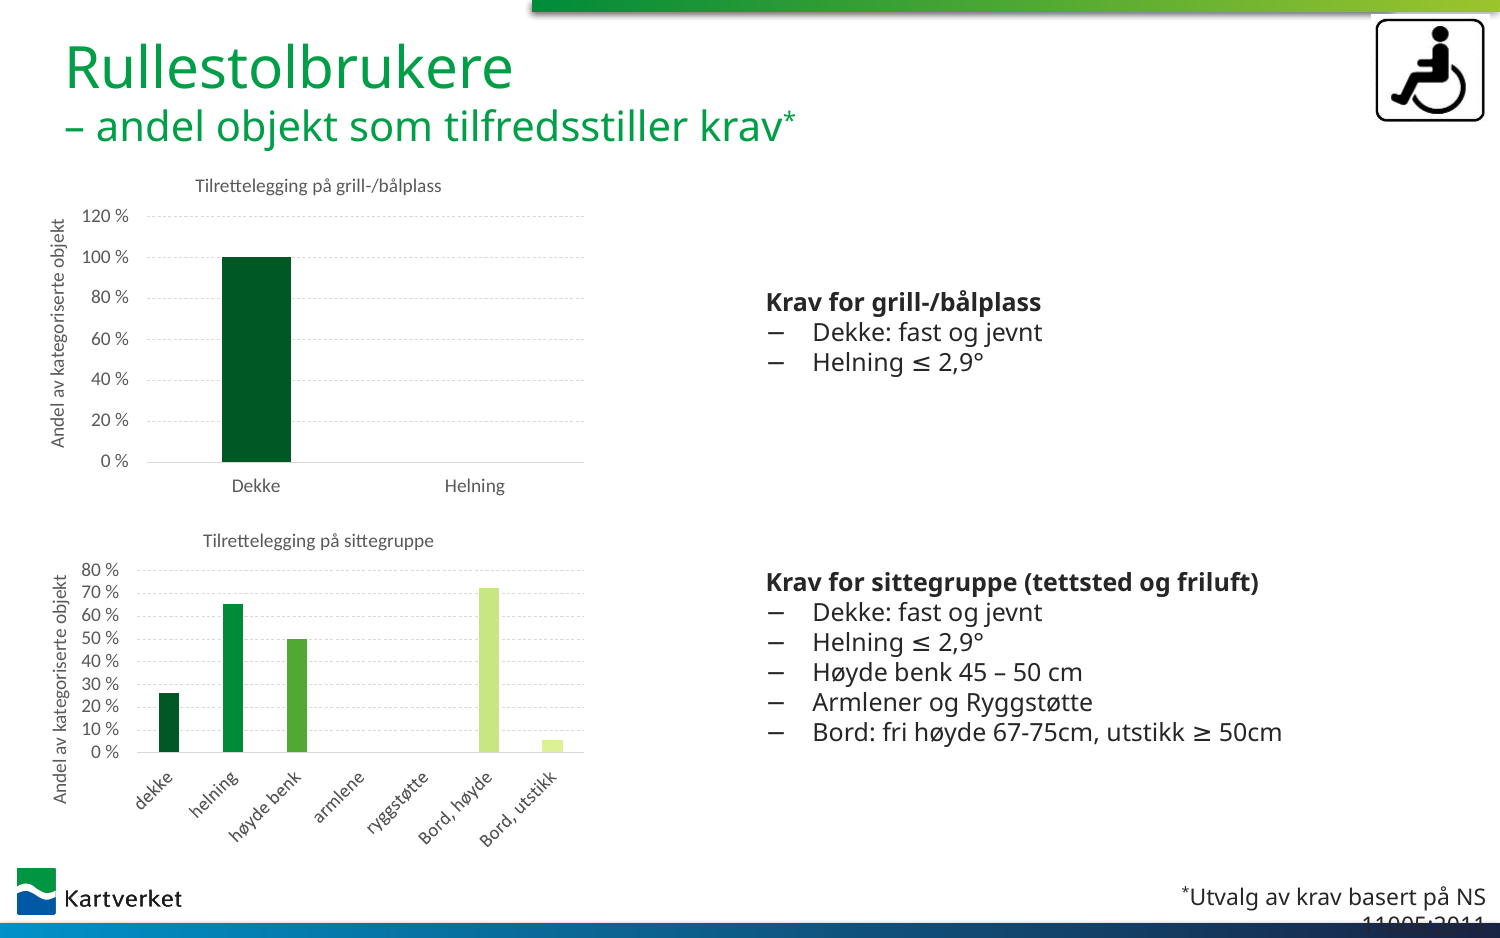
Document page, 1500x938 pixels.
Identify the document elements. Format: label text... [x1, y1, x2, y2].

picture [41, 520, 596, 859]
text_box Rullestolbrukere – andel objekt som tilfredsstiller krav* [49, 14, 1431, 158]
text_box Krav for sittegruppe (tettsted og friluft) Dekke: fast og jevnt Helning ≤ 2,9° Høyde benk 45 – 50 cm Armlener og Ryggstøtte Bord: fri høyde 67-75cm, utstikk ≥ 50cm [750, 559, 1500, 754]
text_box Krav for grill-/bålplass Dekke: fast og jevnt Helning ≤ 2,9° [750, 279, 1452, 384]
picture [1371, 13, 1491, 127]
text_box *Utvalg av krav basert på NS 11005:2011 [1068, 873, 1500, 938]
picture [41, 166, 596, 505]
